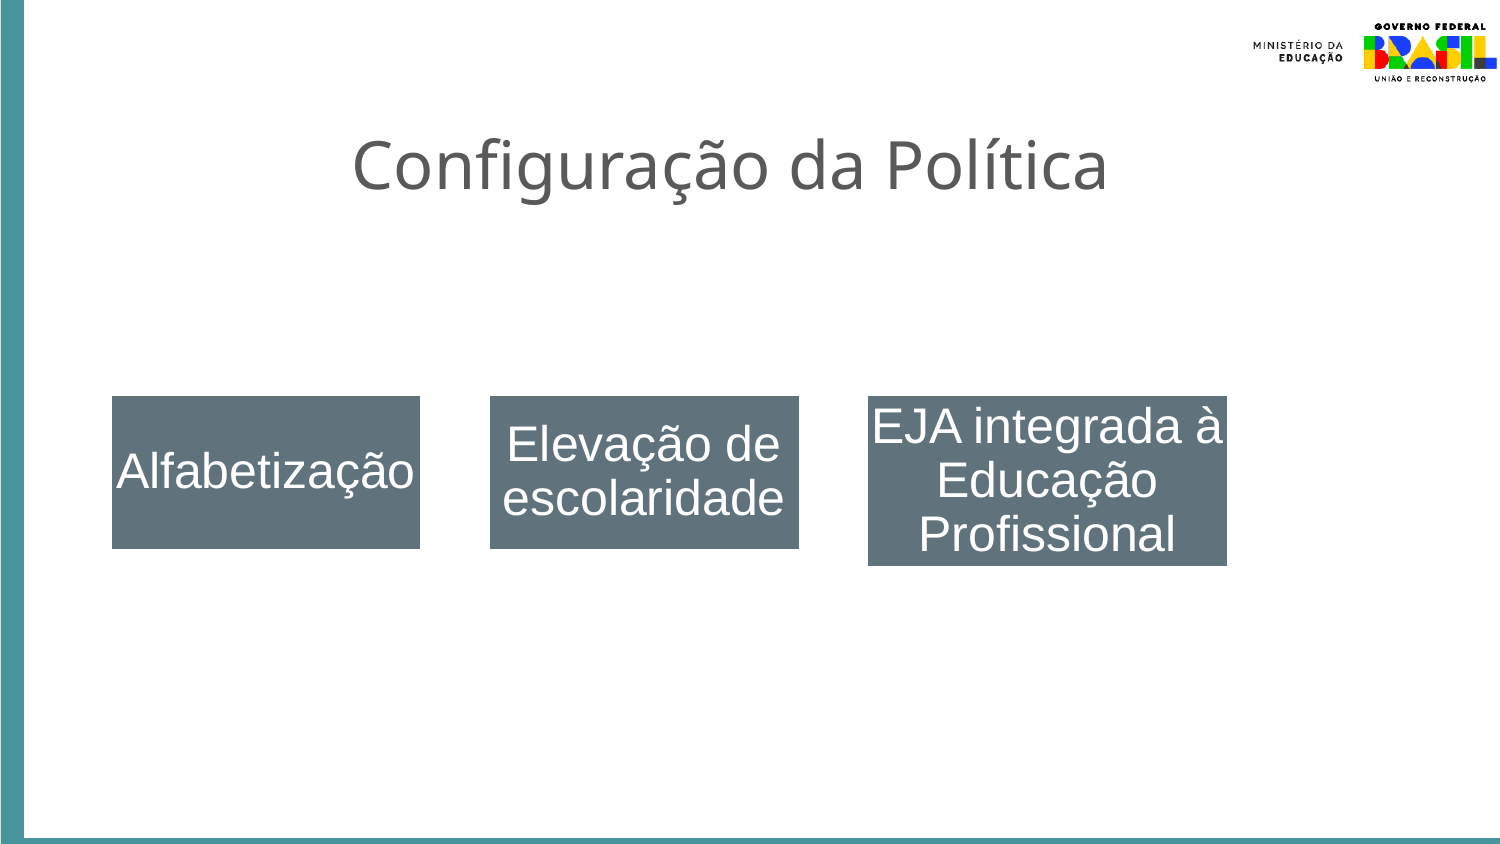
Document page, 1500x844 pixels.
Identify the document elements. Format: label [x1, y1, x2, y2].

text_box [108, 235, 1230, 727]
picture [0, 0, 1500, 844]
